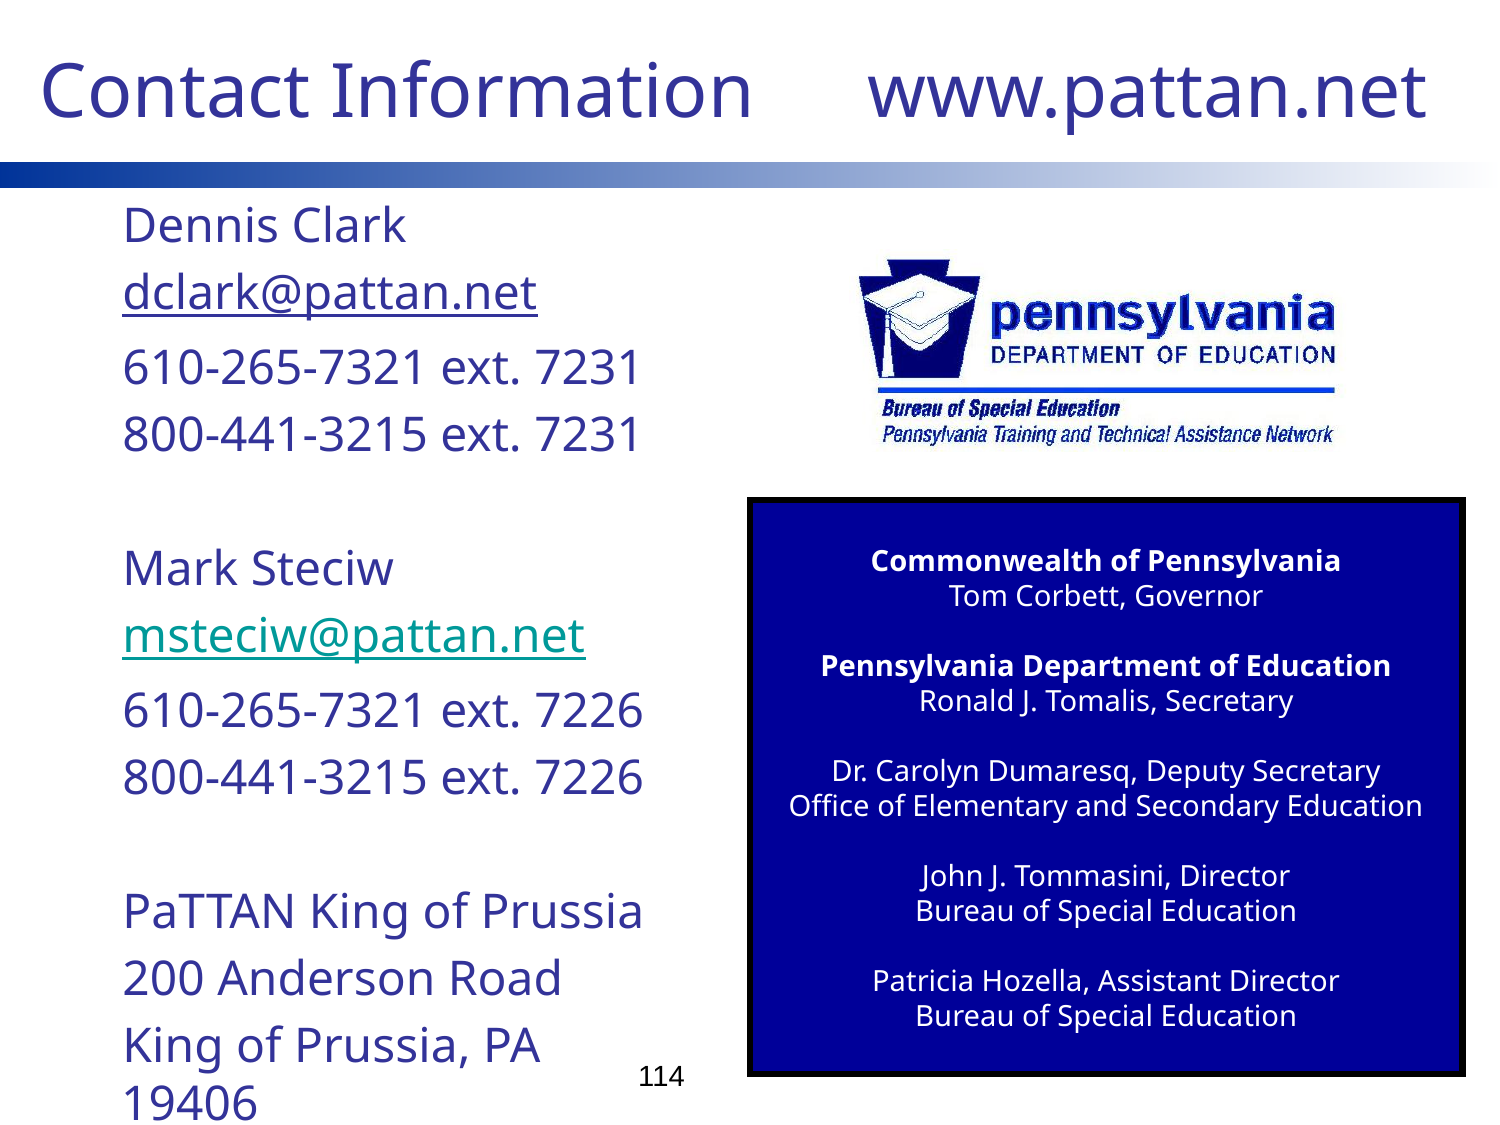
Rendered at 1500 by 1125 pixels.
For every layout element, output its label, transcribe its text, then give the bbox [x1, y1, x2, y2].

text_box Commonwealth of Pennsylvania Tom Corbett, Governor Pennsylvania Department of Education Ronald J. Tomalis, Secretary Dr. Carolyn Dumaresq, Deputy Secretary Office of Elementary and Secondary Education John J. Tommasini, Director Bureau of Special Education Patricia Hozella, Assistant Director Bureau of Special Education [750, 499, 1463, 1075]
list Dennis Clark dclark@pattan.net 610-265-7321 ext. 7231 800-441-3215 ext. 7231 Mark Steciw msteciw@pattan.net 610-265-7321 ext. 7226 800-441-3215 ext. 7226 PaTTAN King of Prussia 200 Anderson Road King of Prussia, PA 19406 [50, 187, 713, 1080]
slide_number 114 [599, 1080, 701, 1125]
title Contact Information www.pattan.net [24, 24, 1463, 150]
picture [849, 249, 1351, 452]
